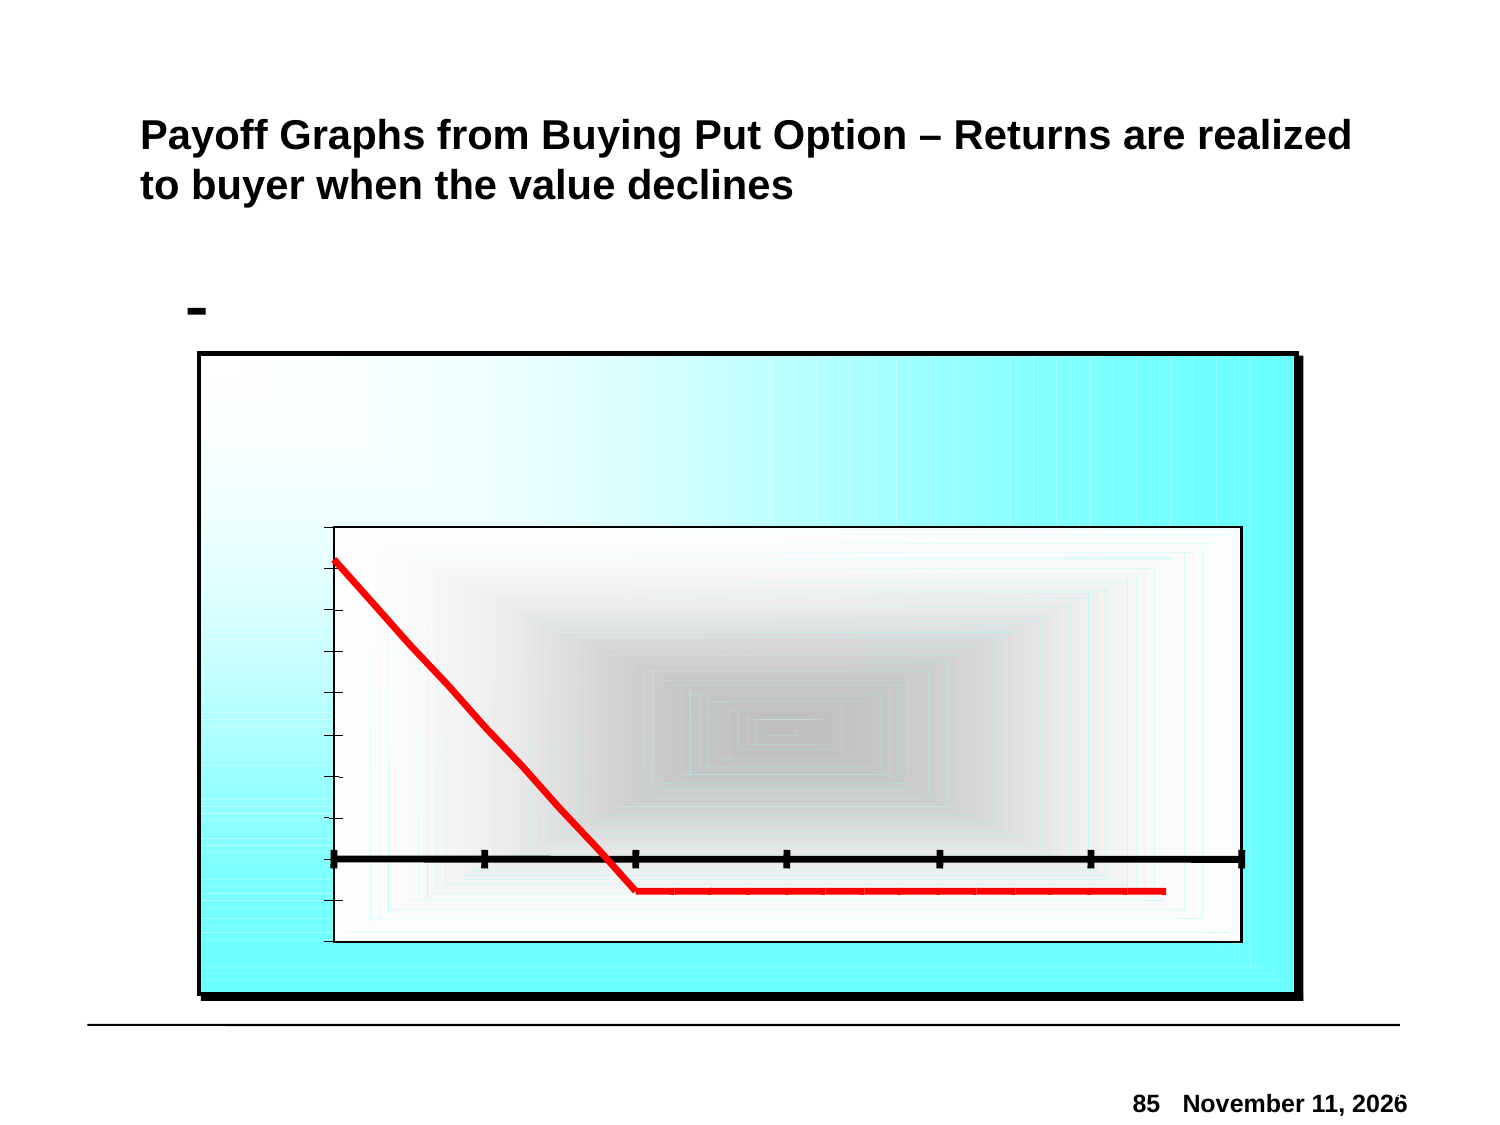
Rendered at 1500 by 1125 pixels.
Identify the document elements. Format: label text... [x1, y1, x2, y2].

title Payoff Graphs from Buying Put Option – Returns are realized to buyer when the value declines [124, 99, 1401, 226]
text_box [182, 307, 1318, 1013]
